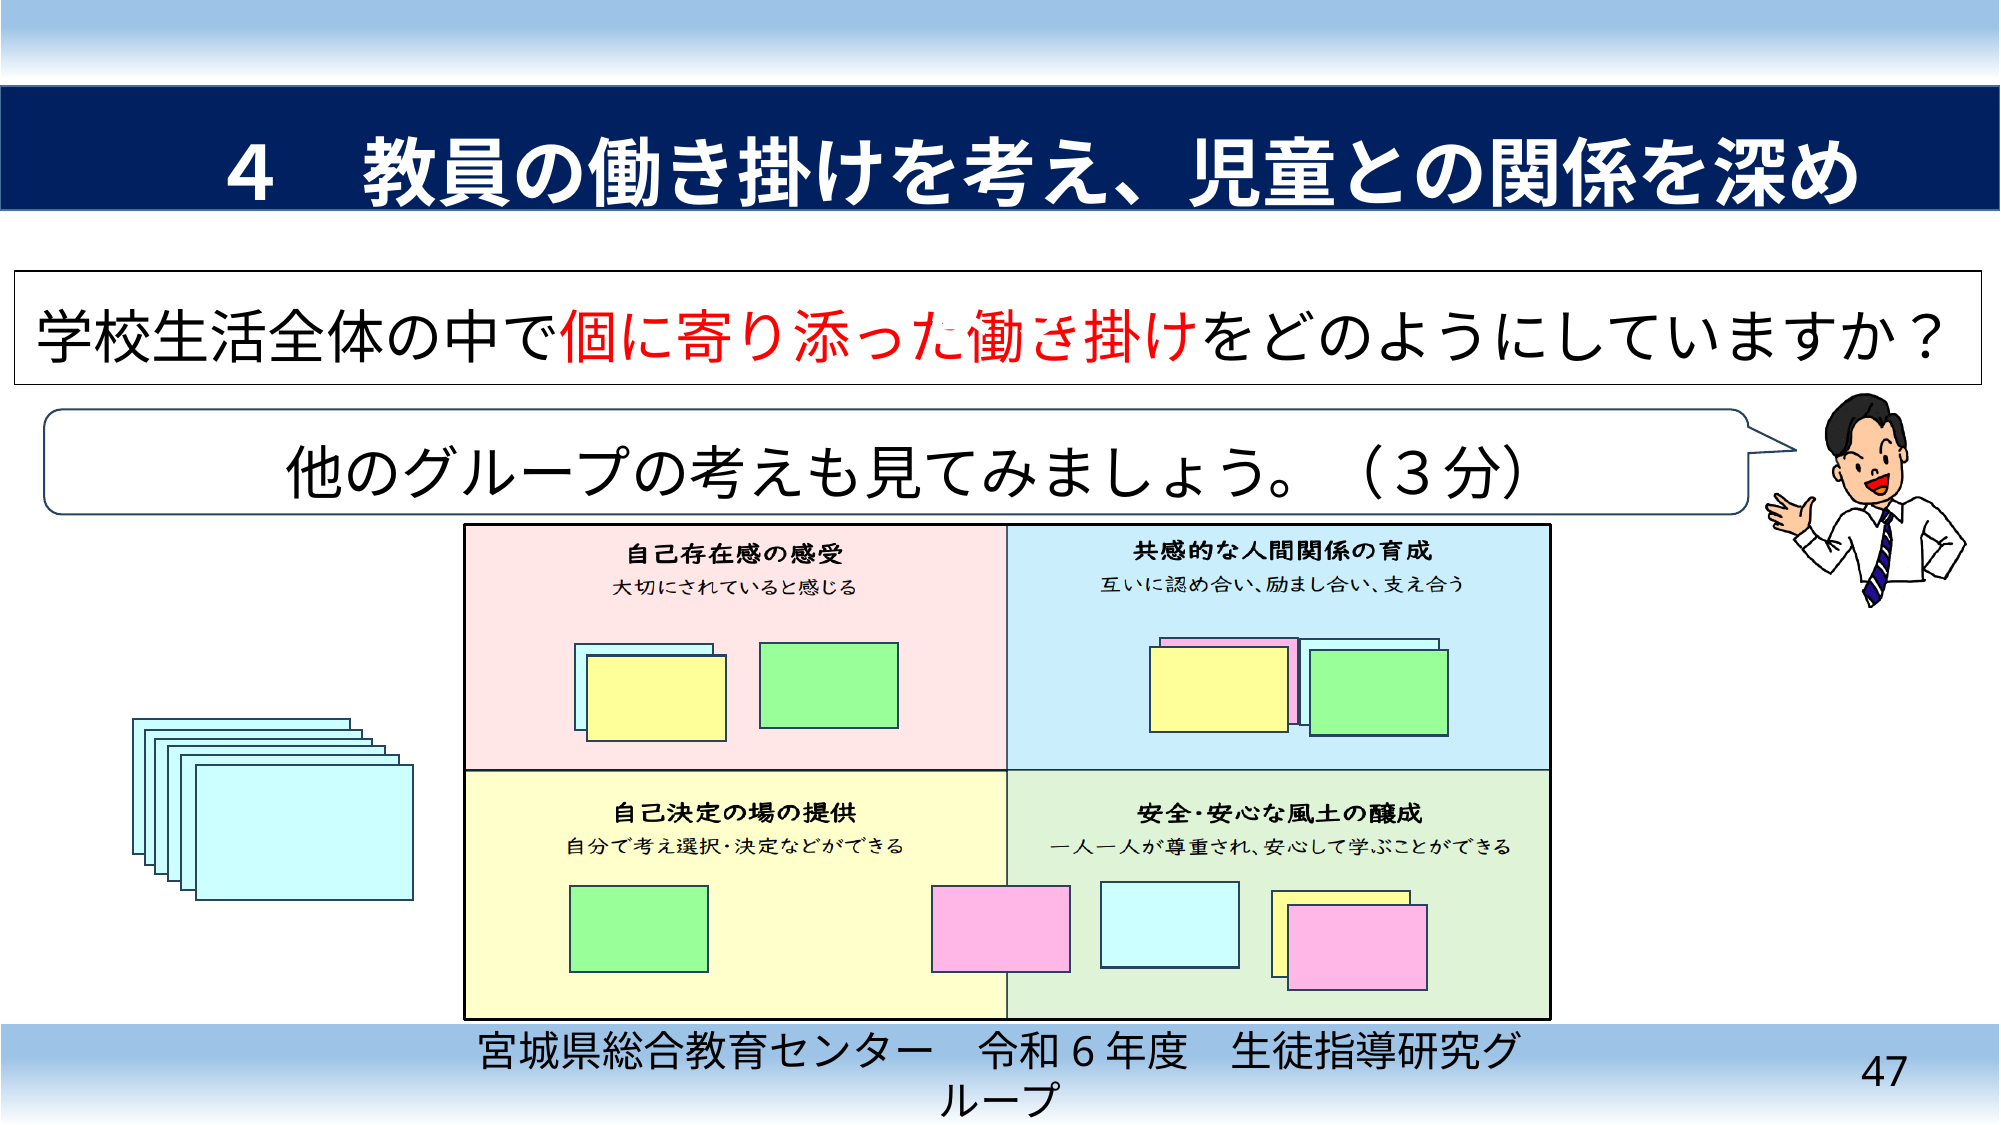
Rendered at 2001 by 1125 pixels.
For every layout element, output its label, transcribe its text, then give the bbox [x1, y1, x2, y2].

text_box [154, 738, 373, 875]
text_box [1905, 85, 2000, 211]
picture [1748, 380, 1994, 608]
text_box ４ 教員の働き掛けを考え、児童との関係を深めよう [95, 72, 1905, 358]
text_box [0, 85, 95, 211]
text_box [13, 270, 1983, 386]
text_box [167, 745, 386, 882]
text_box [195, 764, 414, 901]
slide_number 46 [1811, 1043, 1925, 1104]
text_box [43, 408, 1748, 516]
text_box 宮城県総合教育センター 令和6年度 生徒指導研究グループ [428, 1045, 1572, 1105]
text_box [144, 729, 363, 866]
text_box [180, 754, 400, 891]
picture [465, 525, 1550, 1019]
text_box [132, 718, 351, 855]
